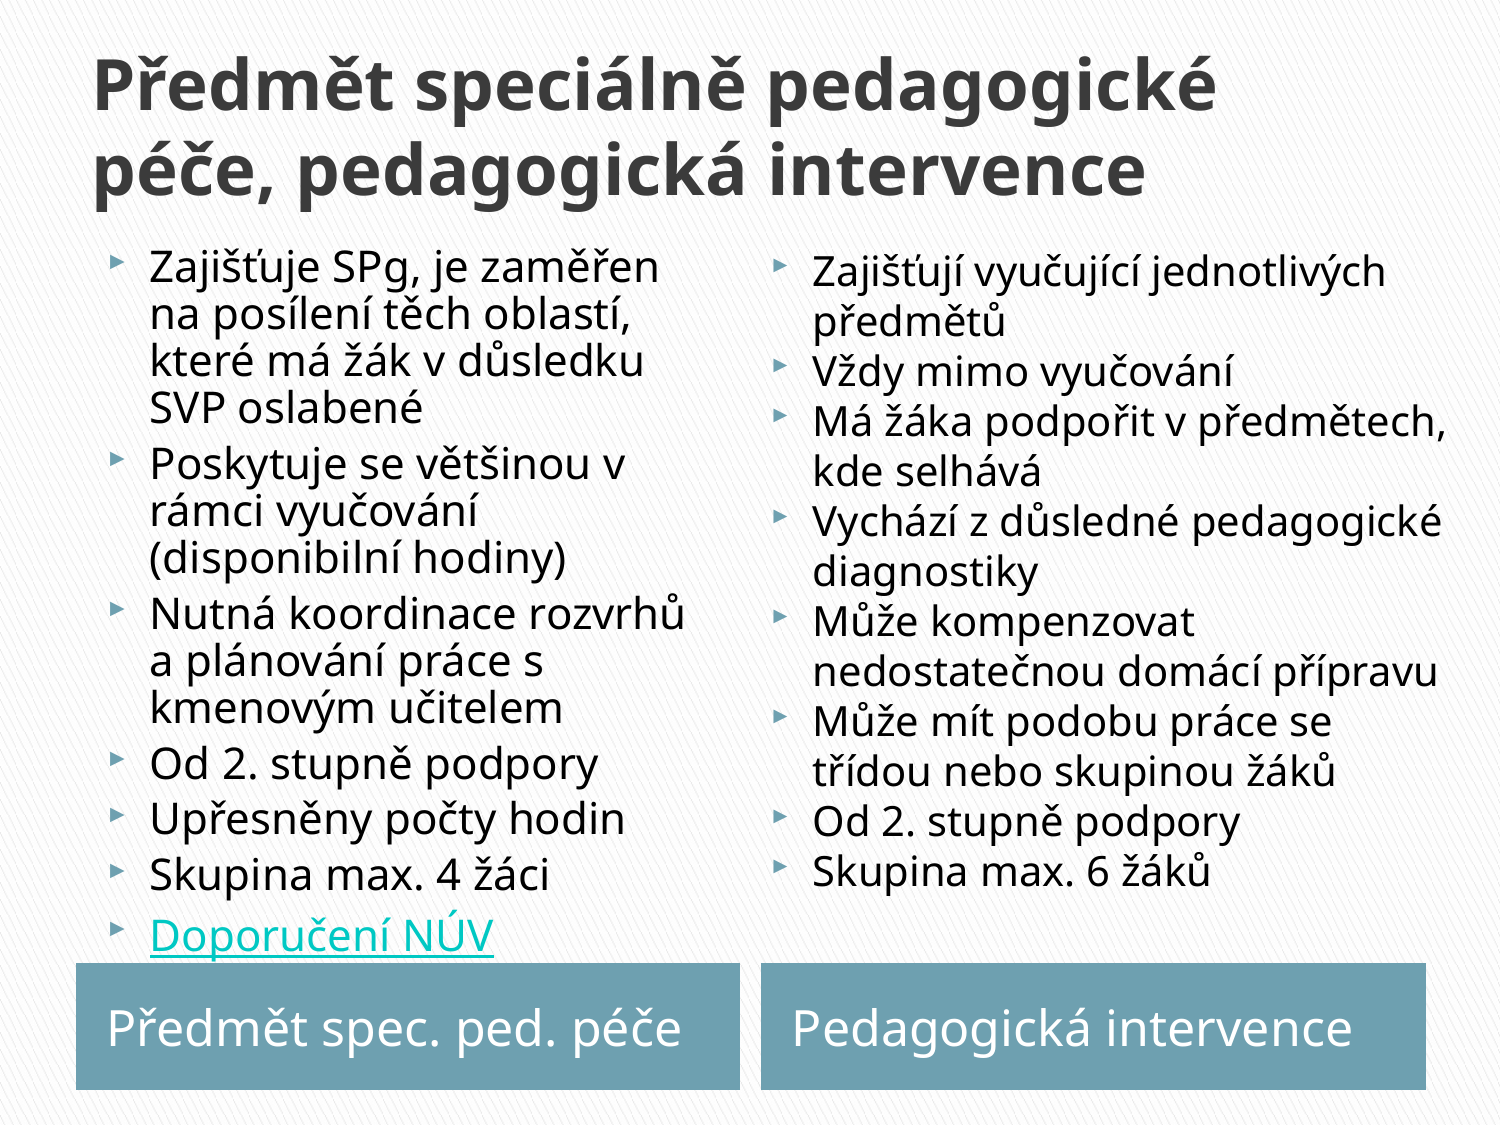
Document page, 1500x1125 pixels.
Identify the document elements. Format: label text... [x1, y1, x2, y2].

list Zajišťují vyučující jednotlivých předmětů Vždy mimo vyučování Má žáka podpořit v předmětech, kde selhává Vychází z důsledné pedagogické diagnostiky Může kompenzovat nedostatečnou domácí přípravu Může mít podobu práce se třídou nebo skupinou žáků Od 2. stupně podpory Skupina max. 6 žáků [738, 236, 1471, 917]
list Předmět spec. ped. péče [76, 963, 740, 1090]
list Pedagogická intervence [761, 963, 1426, 1090]
list Zajišťuje SPg, je zaměřen na posílení těch oblastí, které má žák v důsledku SVP oslabené Poskytuje se většinou v rámci vyučování (disponibilní hodiny) Nutná koordinace rozvrhů a plánování práce s kmenovým učitelem Od 2. stupně podpory Upřesněny počty hodin Skupina max. 4 žáci Doporučení NÚV [75, 236, 738, 965]
title Předmět speciálně pedagogické péče, pedagogická intervence [76, 30, 1427, 219]
